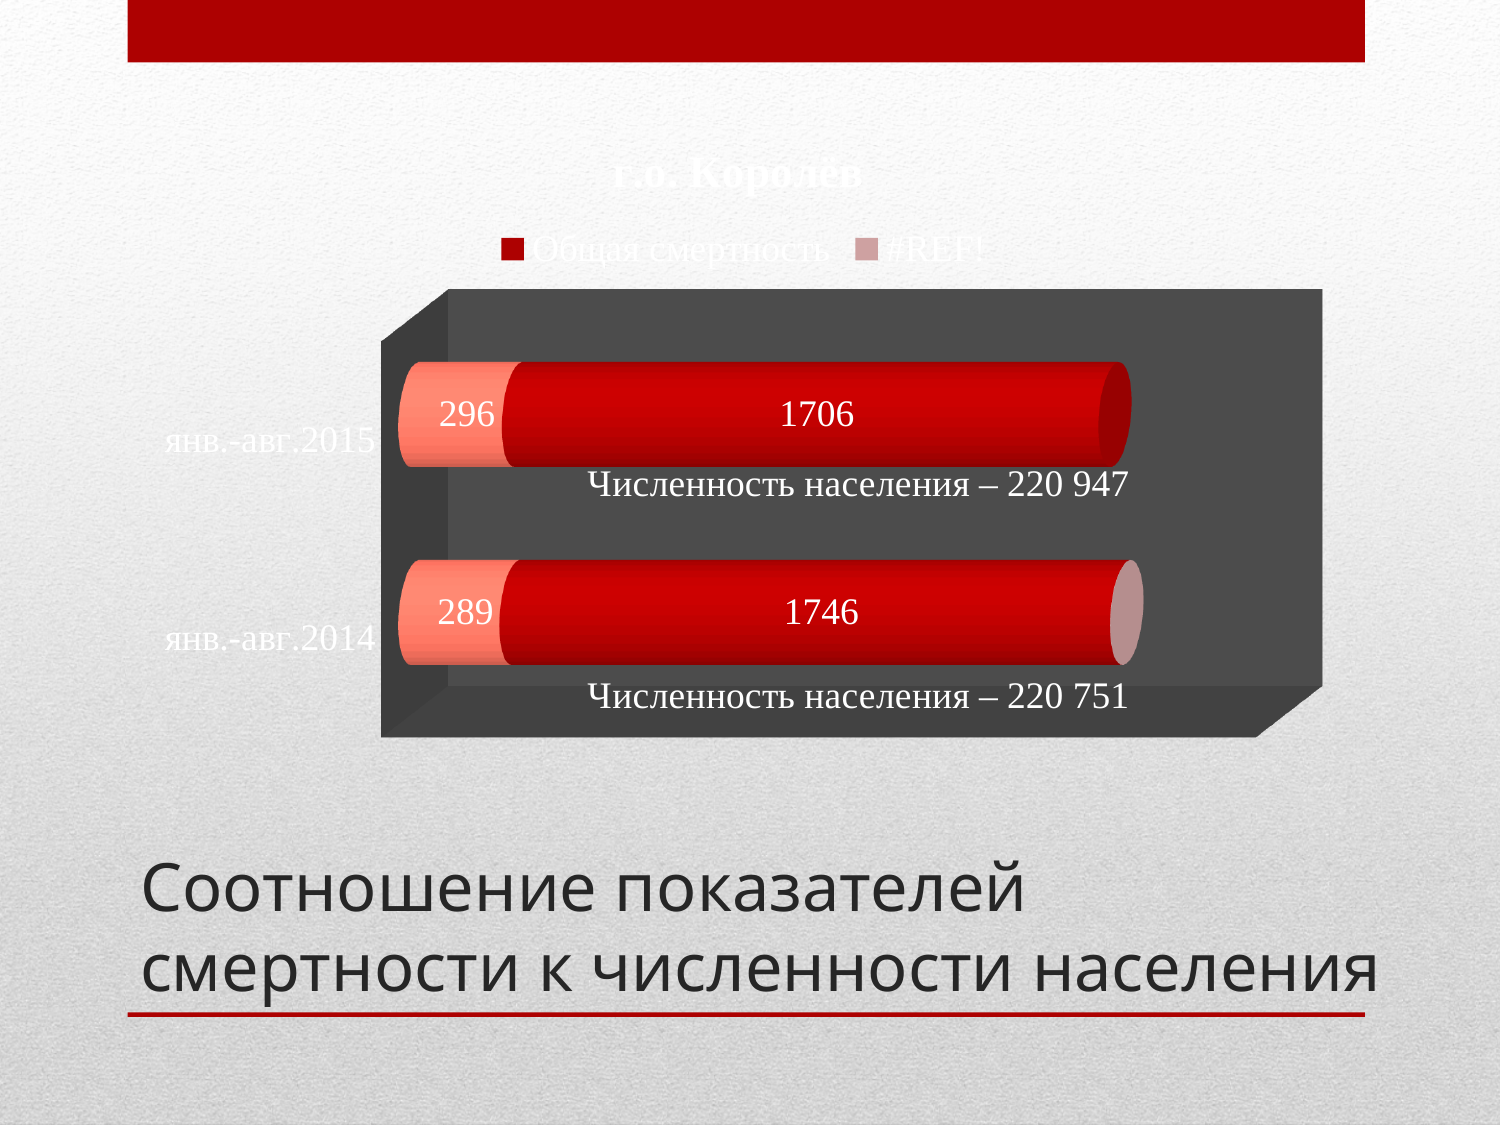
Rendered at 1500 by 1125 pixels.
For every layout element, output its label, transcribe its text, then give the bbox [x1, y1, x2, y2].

chart [124, 111, 1364, 751]
title Соотношение показателей смертности к численности населения [125, 750, 1436, 1013]
